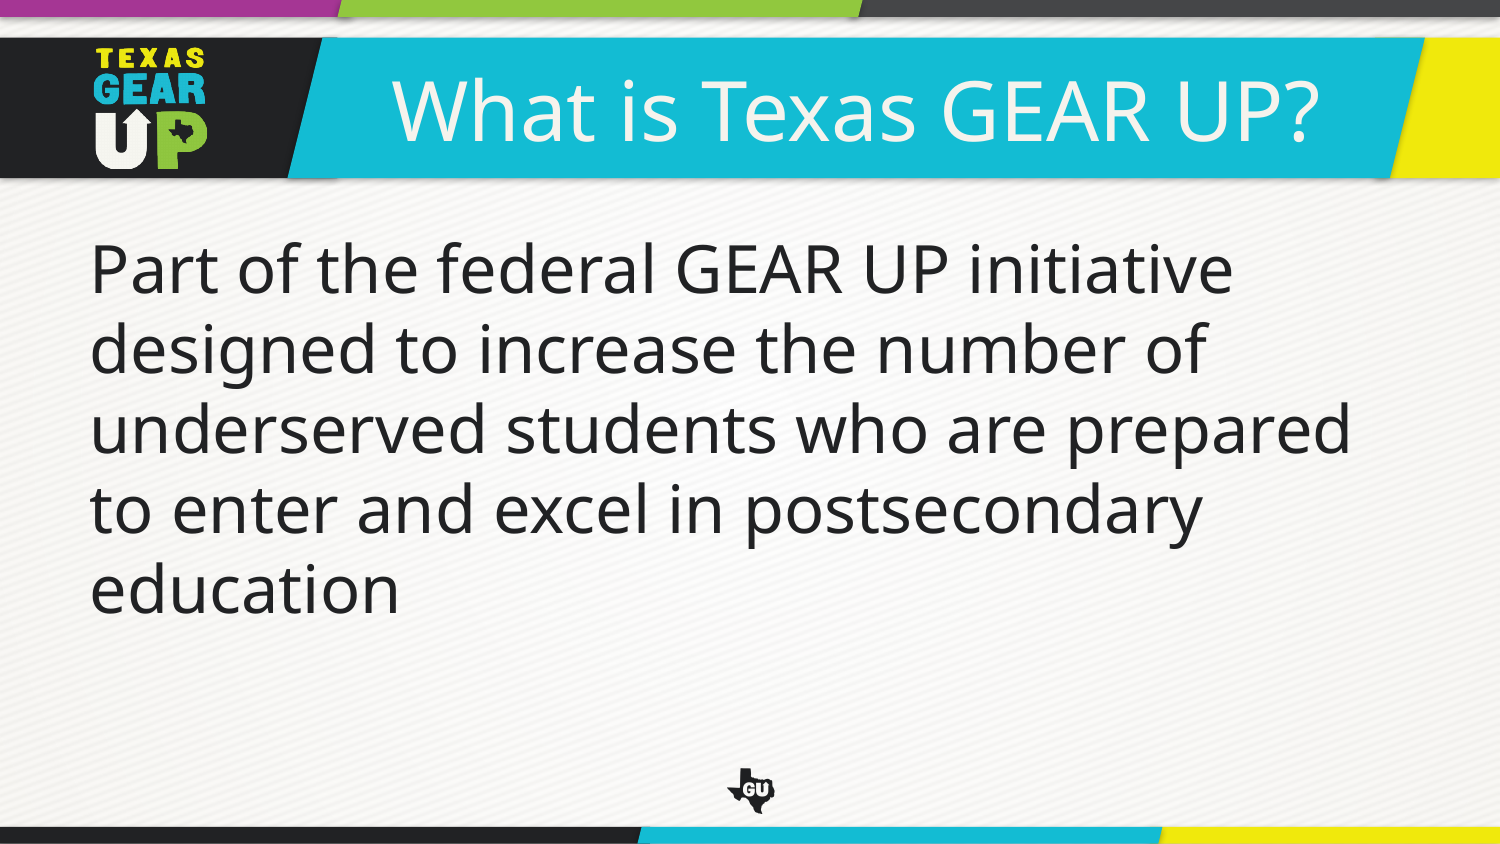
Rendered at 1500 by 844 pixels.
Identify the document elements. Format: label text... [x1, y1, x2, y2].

text_box What is Texas GEAR UP? [337, 37, 1375, 179]
list Part of the federal GEAR UP initiative designed to increase the number of underserved students who are prepared to enter and excel in postsecondary education [75, 196, 1425, 750]
